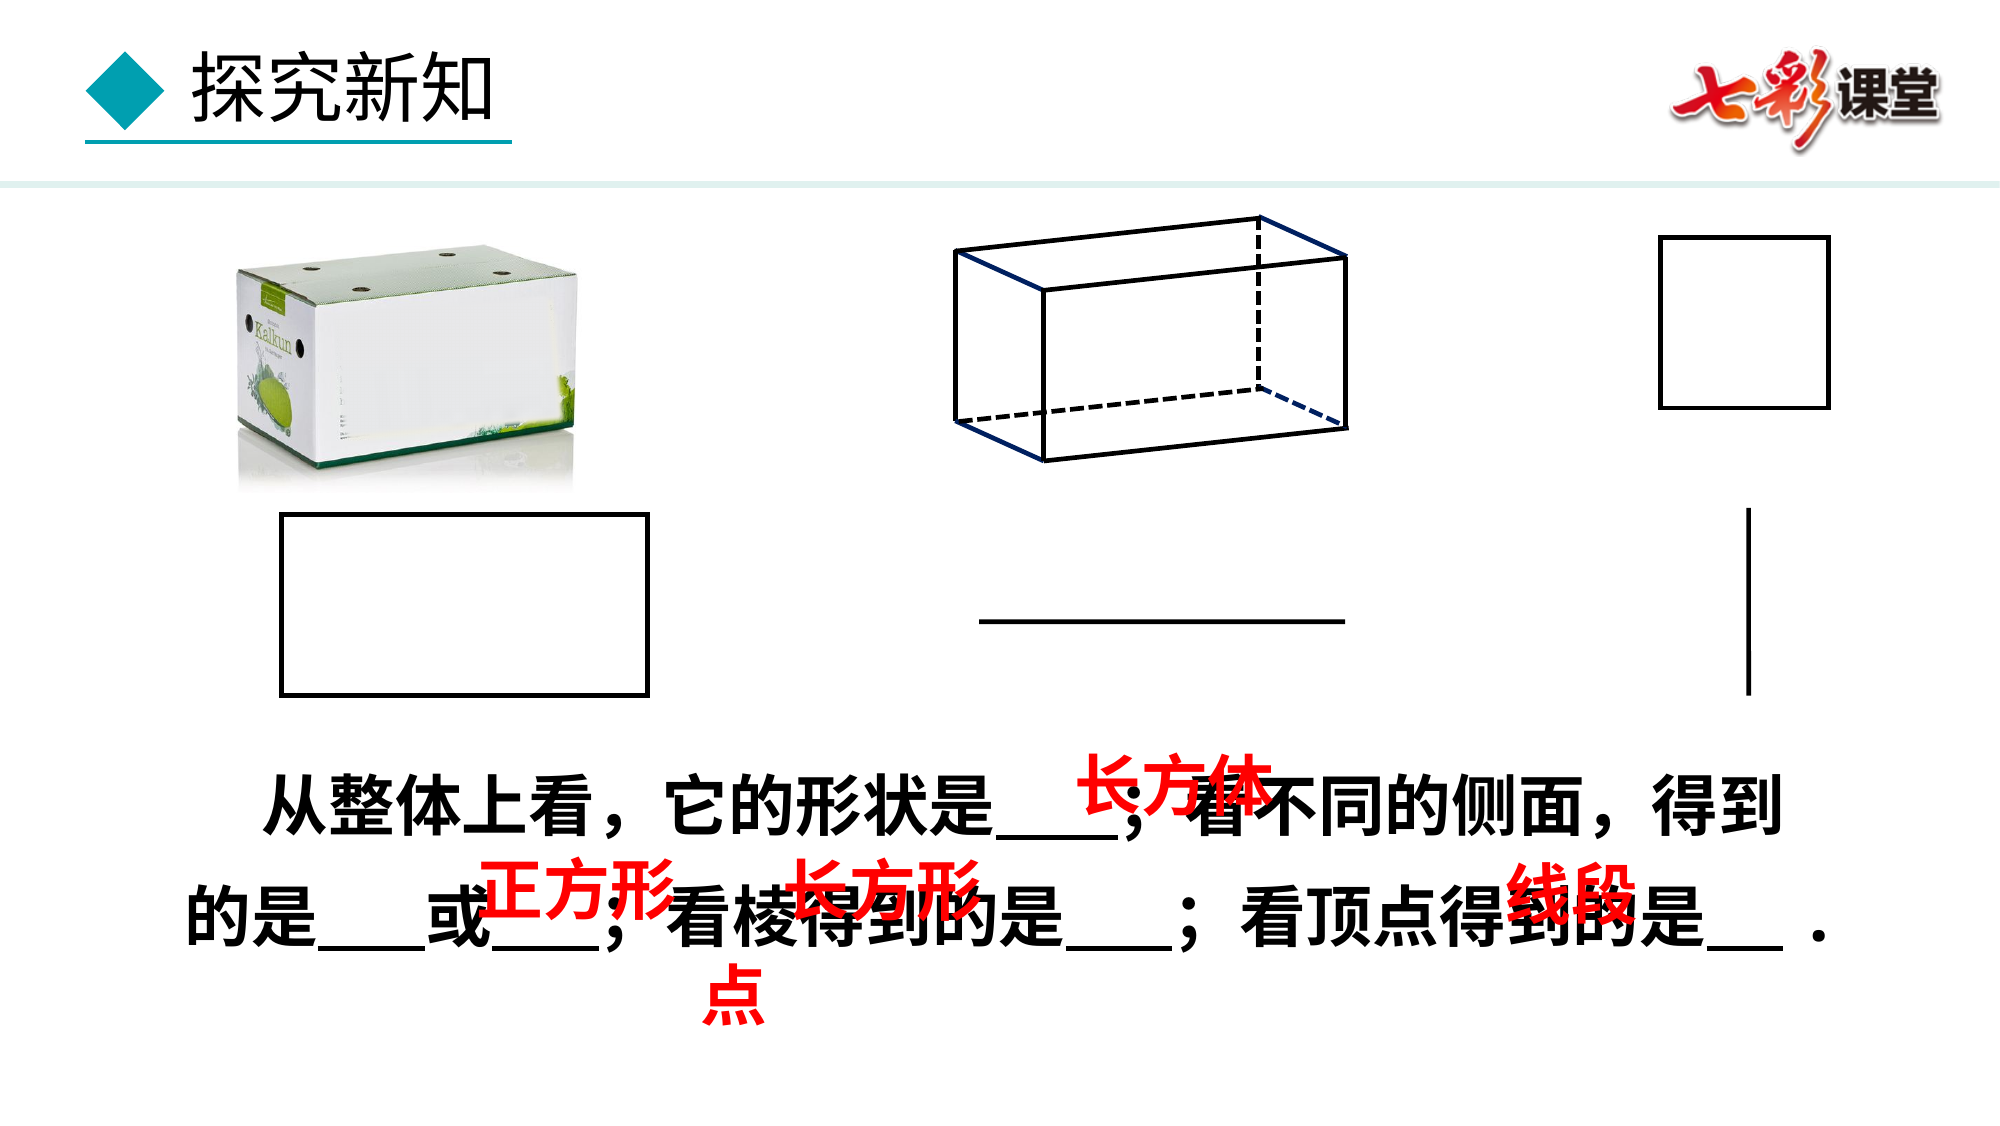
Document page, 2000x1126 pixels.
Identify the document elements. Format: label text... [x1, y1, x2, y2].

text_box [218, 211, 594, 493]
picture [1666, 42, 1948, 157]
text_box [281, 514, 648, 696]
text_box 从整体上看，它的形状是 ；看不同的侧面，得到的是 或 ；看棱得到的是 ；看顶点得到的是 . [164, 722, 1834, 965]
text_box 长方形 [762, 838, 1029, 939]
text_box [954, 216, 1349, 462]
text_box 点 [680, 944, 801, 1044]
text_box [1660, 237, 1829, 409]
text_box 正方形 [456, 837, 730, 938]
text_box 线段 [1484, 843, 1698, 943]
text_box 长方体 [1054, 733, 1345, 834]
